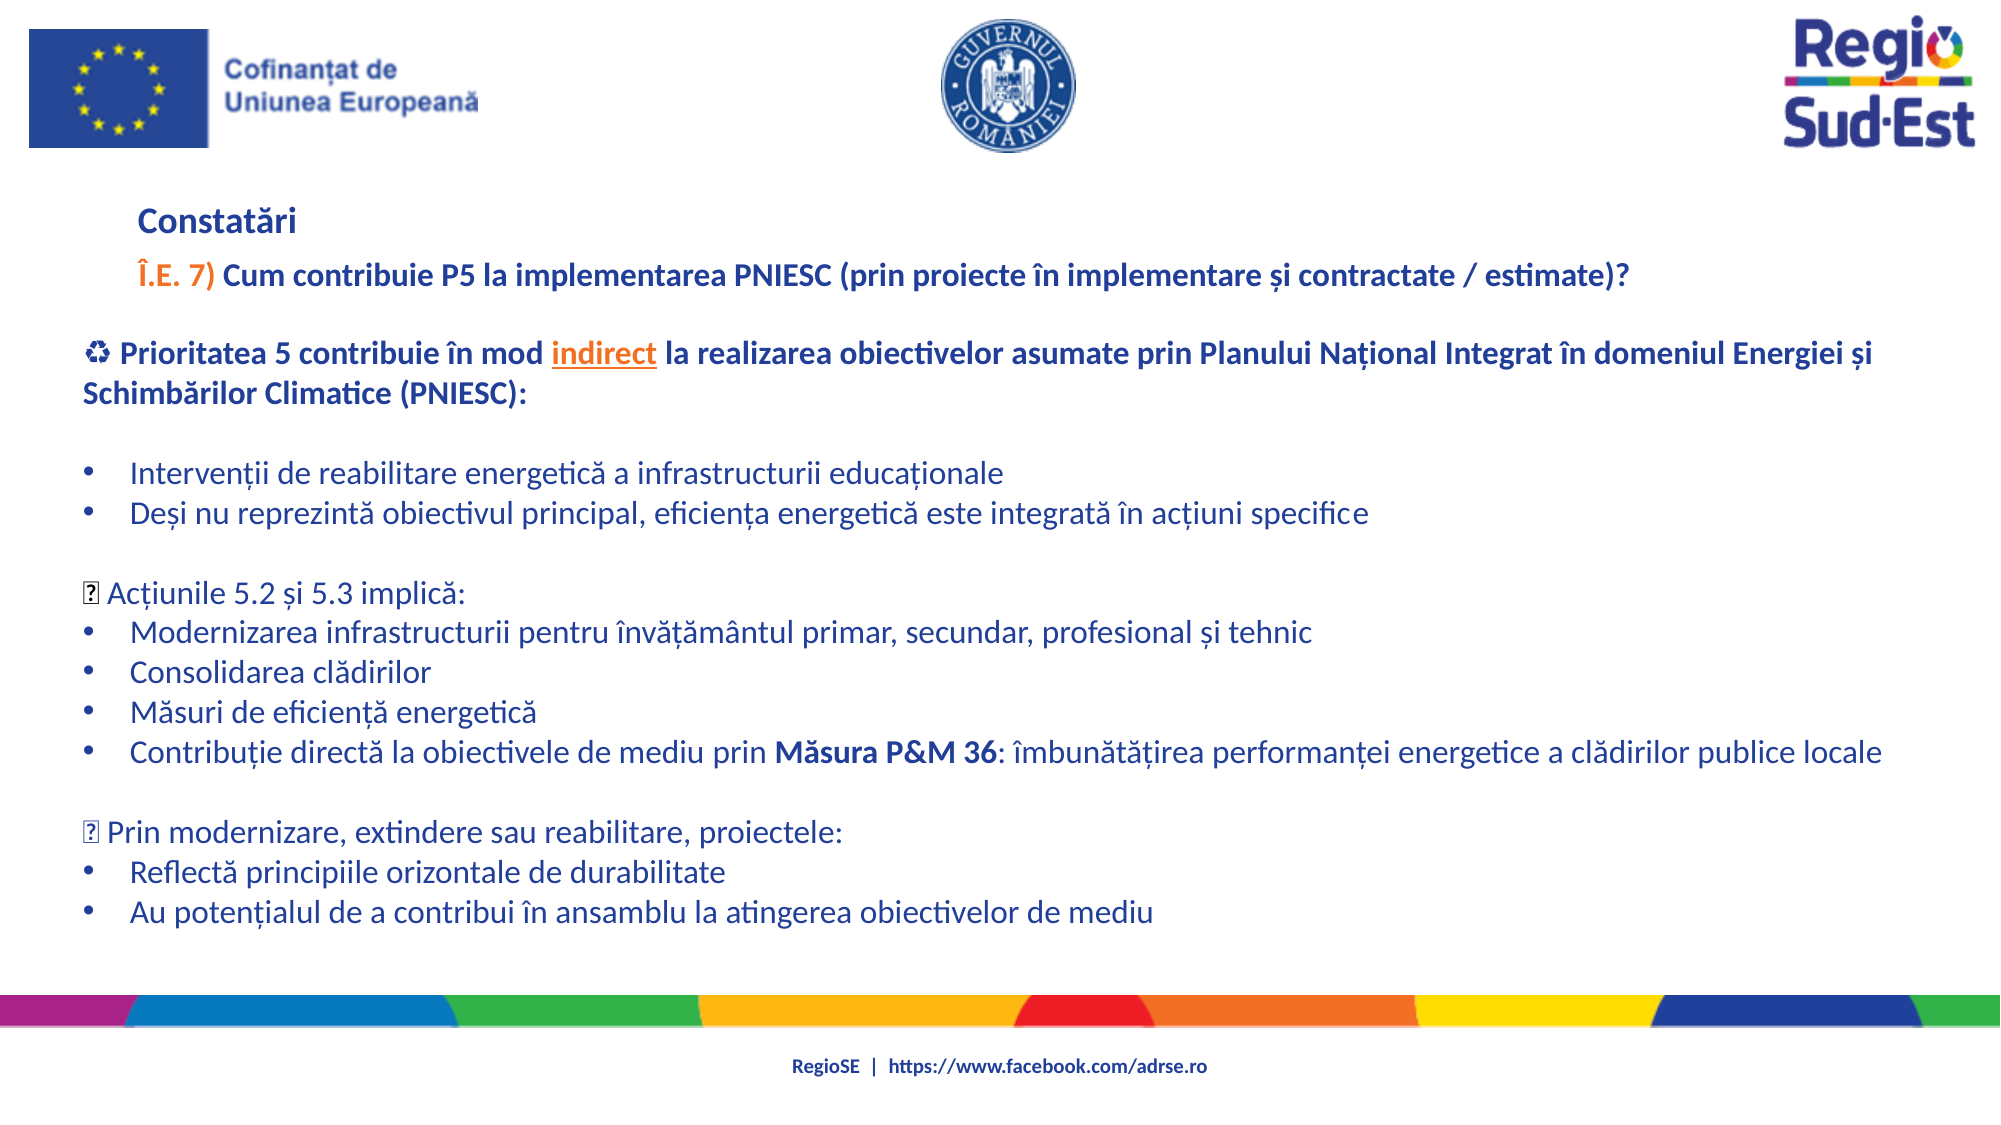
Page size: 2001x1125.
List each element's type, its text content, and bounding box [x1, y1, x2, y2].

picture [941, 19, 1076, 153]
picture [28, 28, 478, 148]
text_box RegioSE | https://www.facebook.com/adrse.ro [776, 1029, 1223, 1085]
text_box Constatări [123, 188, 1223, 240]
text_box Î.E. 7) Cum contribuie P5 la implementarea PNIESC (prin proiecte în implementare și contractate / estimate)? [123, 240, 1823, 301]
picture [1759, 0, 2000, 220]
picture [0, 995, 2000, 1029]
text_box ♻️ Prioritatea 5 contribuie în mod indirect la realizarea obiectivelor asumate prin Planului Național Integrat în domeniul Energiei și Schimbărilor Climatice (PNIESC): Intervenții de reabilitare energetică a infrastructurii educaționale Deși nu reprezintă obiectivul principal, eficiența energetică este integrată în acțiuni specifice 🔧 Acțiunile 5.2 și 5.3 implică: Modernizarea infrastructurii pentru învățământul primar, secundar, profesional și tehnic Consolidarea clădirilor Măsuri de eficiență energetică Contribuție directă la obiectivele de mediu prin Măsura P&M 36: îmbunătățirea performanței energetice a clădirilor publice locale ✅ Prin modernizare, extindere sau reabilitare, proiectele: Reflectă principiile orizontale de durabilitate Au potențialul de a contribui în ansamblu la atingerea obiectivelor de mediu [68, 323, 1932, 978]
